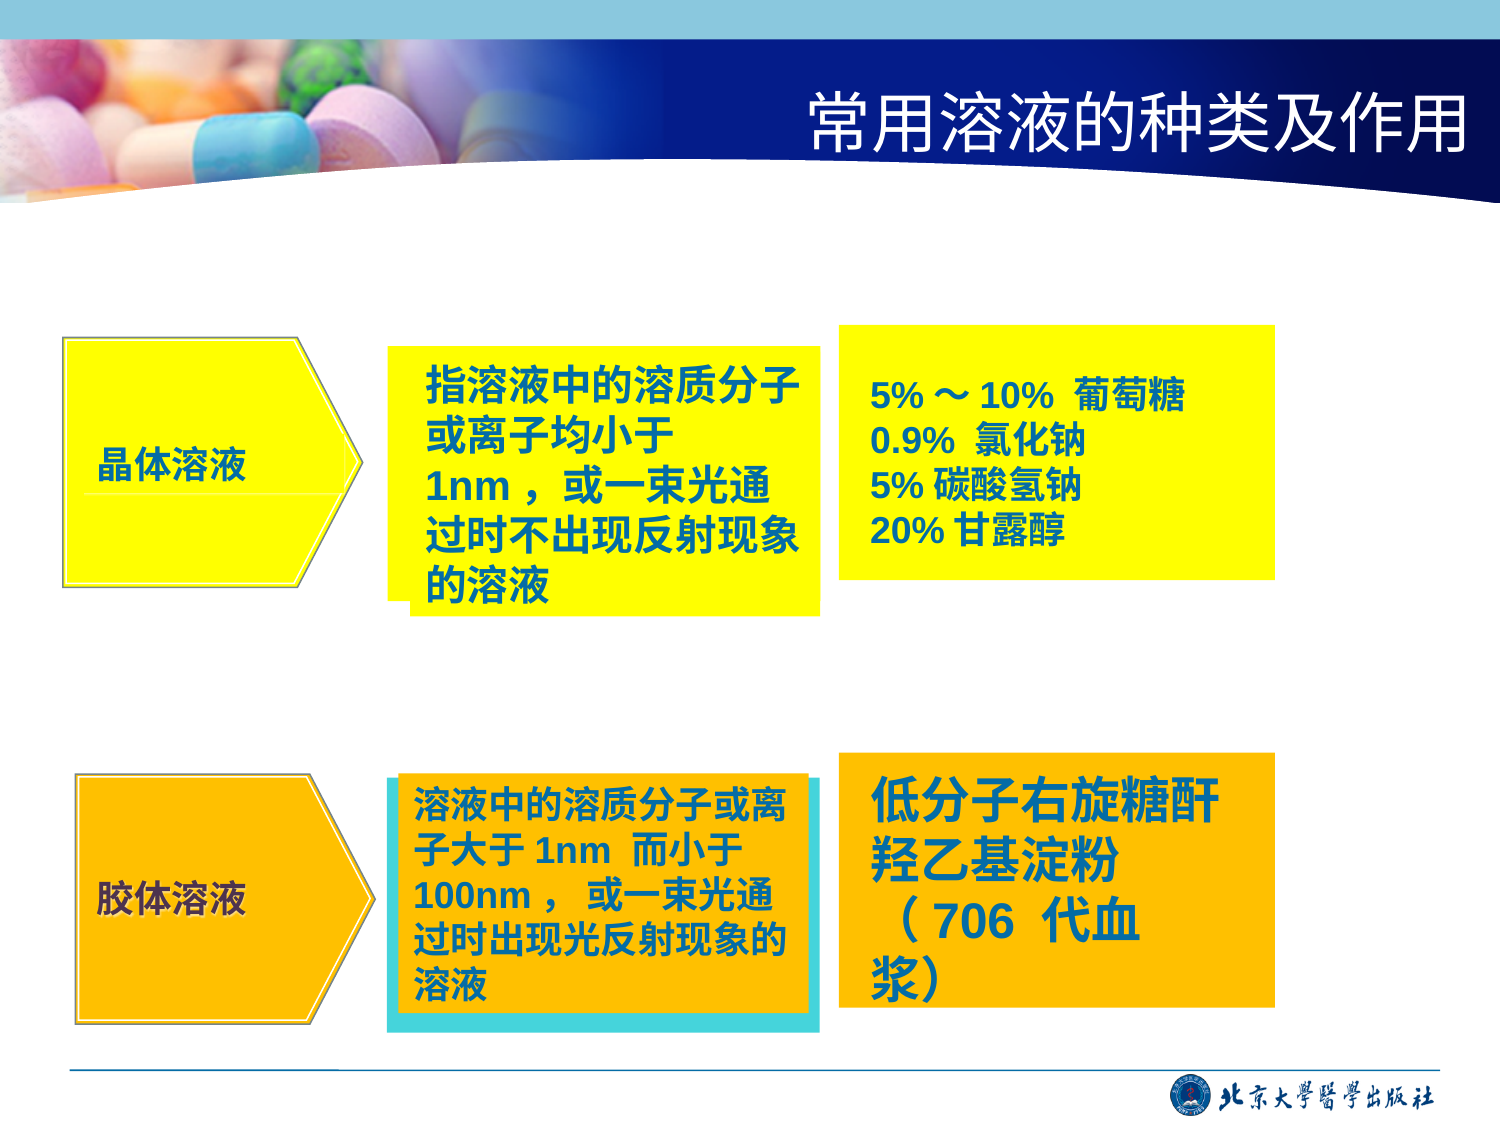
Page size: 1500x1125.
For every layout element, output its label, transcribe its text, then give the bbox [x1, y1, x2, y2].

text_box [62, 337, 363, 588]
text_box 溶液中的溶质分子或离子大于1nm 而小于100nm， 或一束光通过时出现光反射现象的溶液 [398, 773, 809, 1014]
picture [0, 40, 1500, 203]
text_box 低分子右旋糖酐 羟乙基淀粉（706 代血浆） [855, 761, 1243, 1077]
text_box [75, 773, 376, 1025]
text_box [387, 324, 1276, 602]
text_box [386, 777, 820, 1033]
text_box [838, 752, 1275, 1008]
text_box 常用溶液的种类及作用 [162, 75, 1488, 168]
picture [1170, 1074, 1436, 1118]
